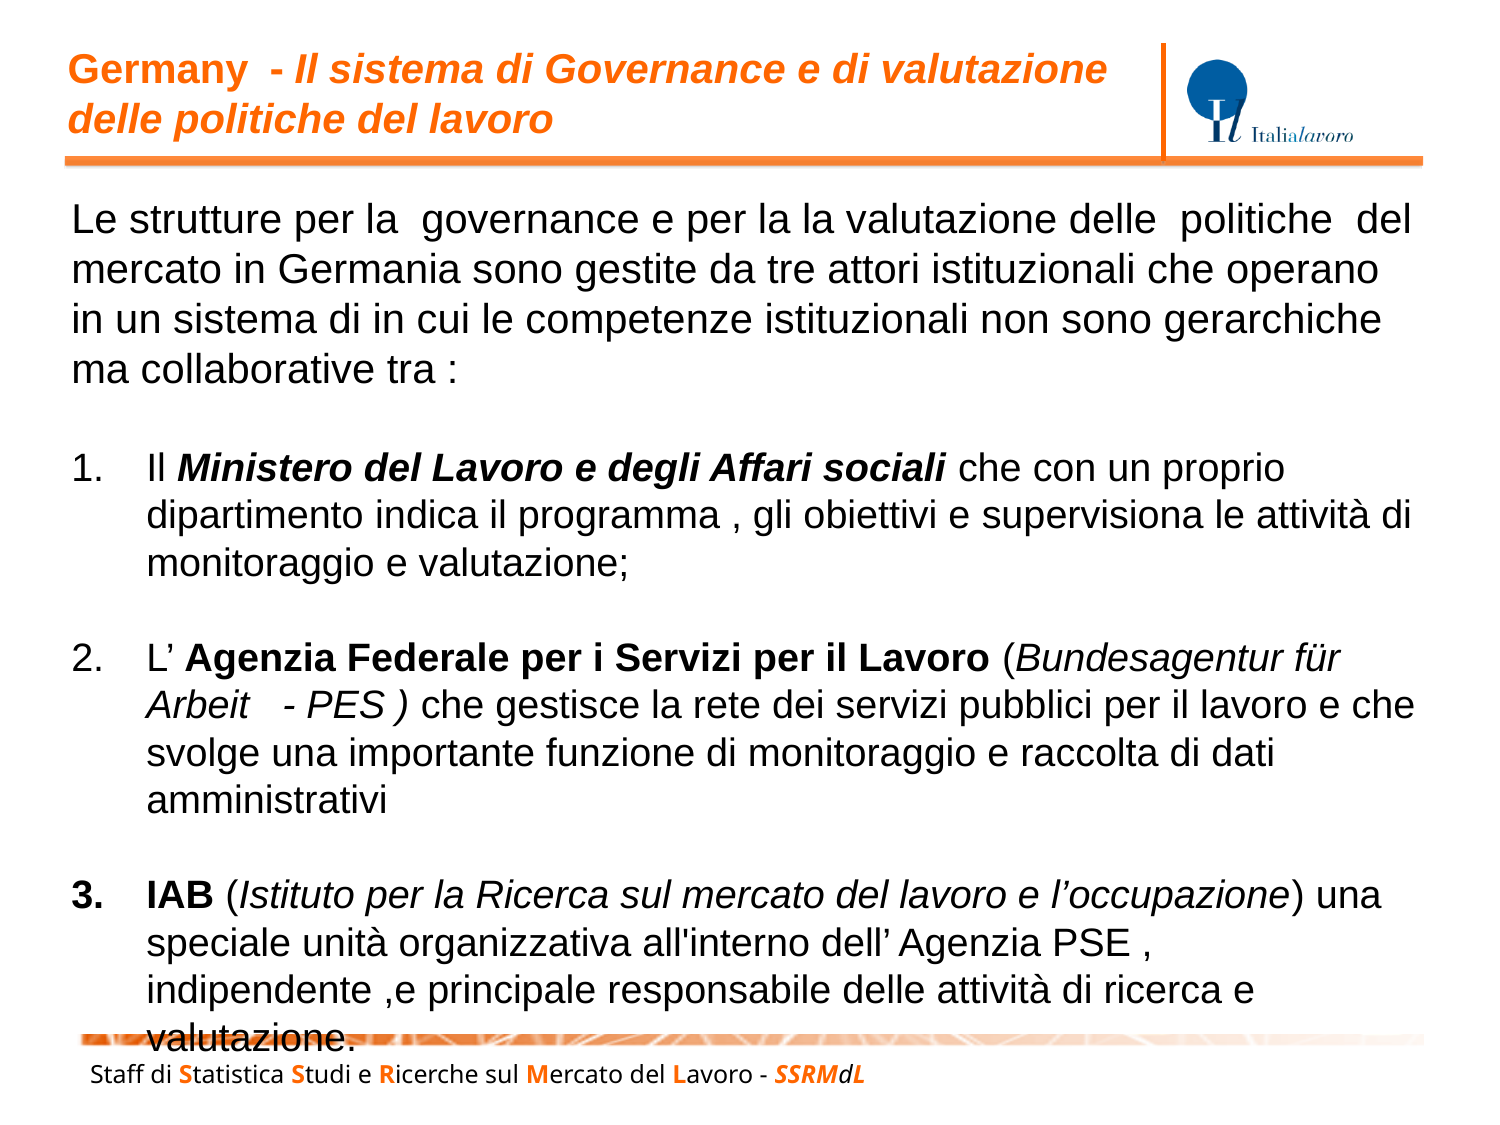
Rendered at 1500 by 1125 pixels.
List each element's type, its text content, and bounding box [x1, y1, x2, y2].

text_box Germany - Il sistema di Governance e di valutazione delle politiche del lavoro [53, 34, 1140, 149]
slide_number Staff di Statistica Studi e Ricerche sul Mercato del Lavoro - SSRMdL [75, 1067, 1424, 1103]
text_box Le strutture per la governance e per la la valutazione delle politiche del mercato in Germania sono gestite da tre attori istituzionali che operano in un sistema di in cui le competenze istituzionali non sono gerarchiche ma collaborative tra : Il Ministero del Lavoro e degli Affari sociali che con un proprio dipartimento indica il programma , gli obiettivi e supervisiona le attività di monitoraggio e valutazione; L’ Agenzia Federale per i Servizi per il Lavoro (Bundesagentur für Arbeit - PES ) che gestisce la rete dei servizi pubblici per il lavoro e che svolge una importante funzione di monitoraggio e raccolta di dati amministrativi IAB (Istituto per la Ricerca sul mercato del lavoro e l’occupazione) una speciale unità organizzativa all'interno dell’ Agenzia PSE , indipendente ,e principale responsabile delle attività di ricerca e valutazione. [56, 184, 1439, 1067]
text_box [41, 43, 1294, 151]
picture [1294, 59, 1353, 142]
